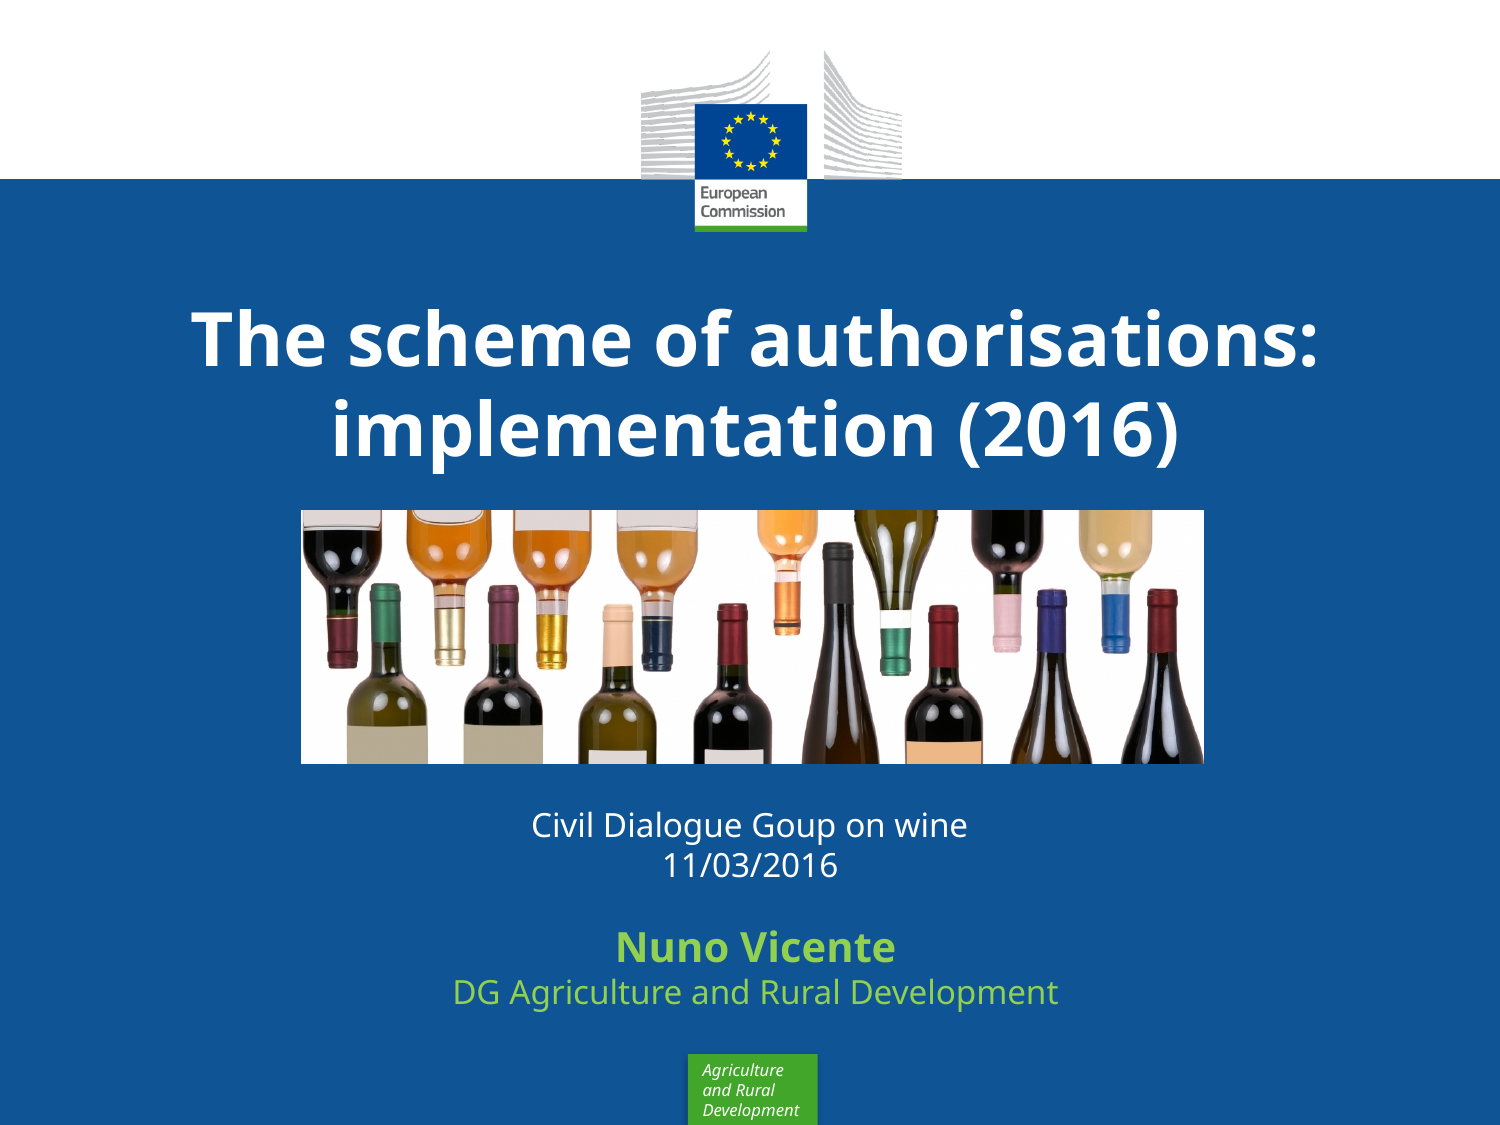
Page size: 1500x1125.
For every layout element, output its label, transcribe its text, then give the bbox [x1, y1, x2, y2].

picture [300, 509, 1204, 764]
text_box Civil Dialogue Goup on wine 11/03/2016 [64, 797, 1436, 892]
title The scheme of authorisations: implementation (2016) Nuno Vicente DG Agriculture and Rural Development [100, 892, 1412, 1047]
title The scheme of authorisations: implementation (2016) Nuno Vicente DG Agriculture and Rural Development [100, 255, 1412, 797]
picture [641, 50, 902, 232]
